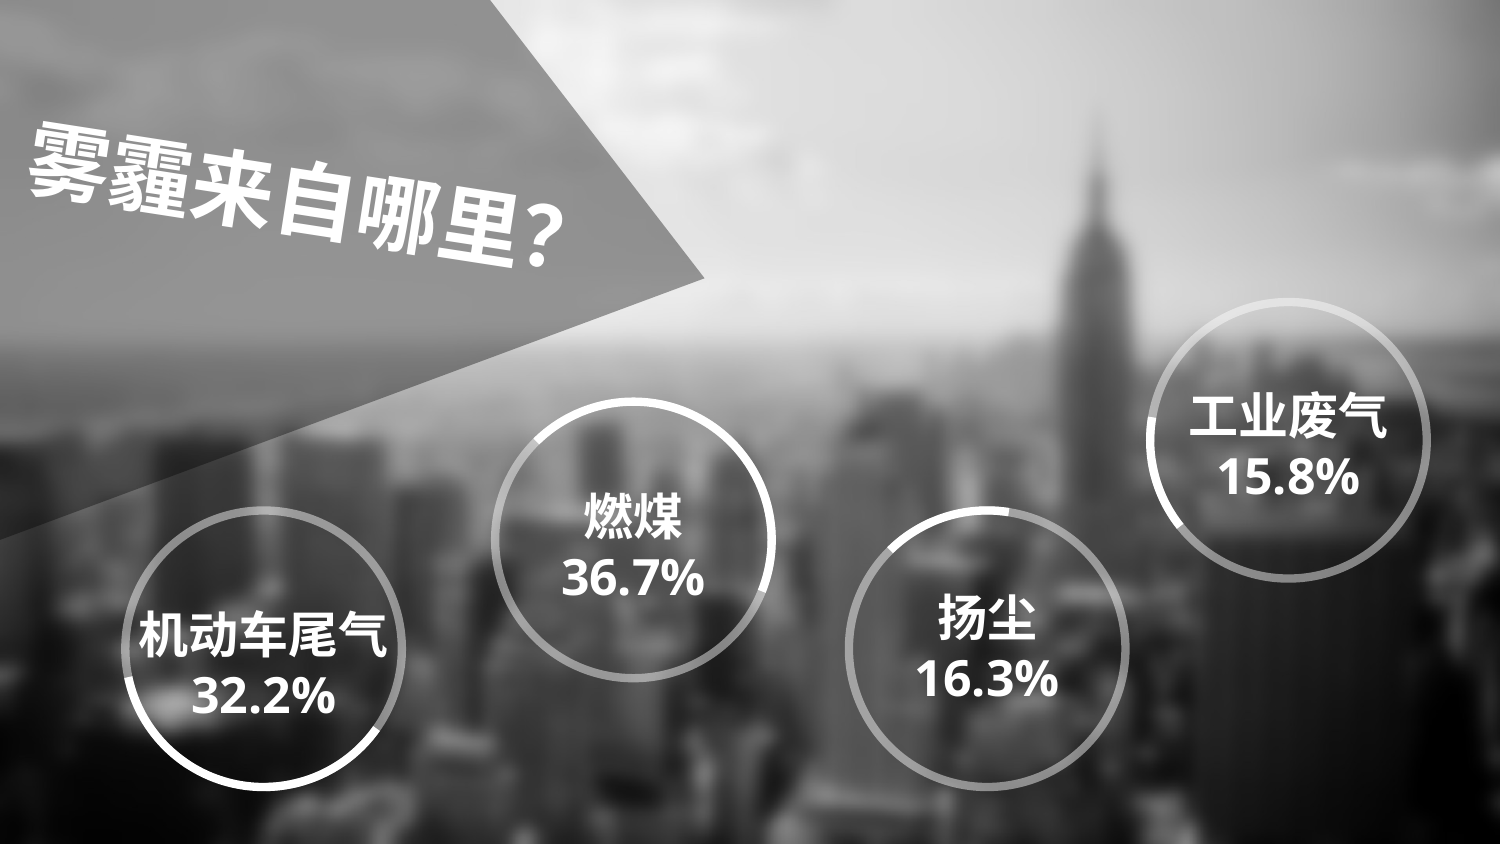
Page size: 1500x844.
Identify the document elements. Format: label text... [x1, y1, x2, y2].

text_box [125, 510, 403, 788]
text_box [0, 0, 707, 542]
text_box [1149, 301, 1427, 579]
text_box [494, 401, 772, 679]
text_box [848, 510, 1126, 788]
picture [0, 0, 1500, 844]
text_box 雾霾来自哪里？ [5, 95, 628, 304]
